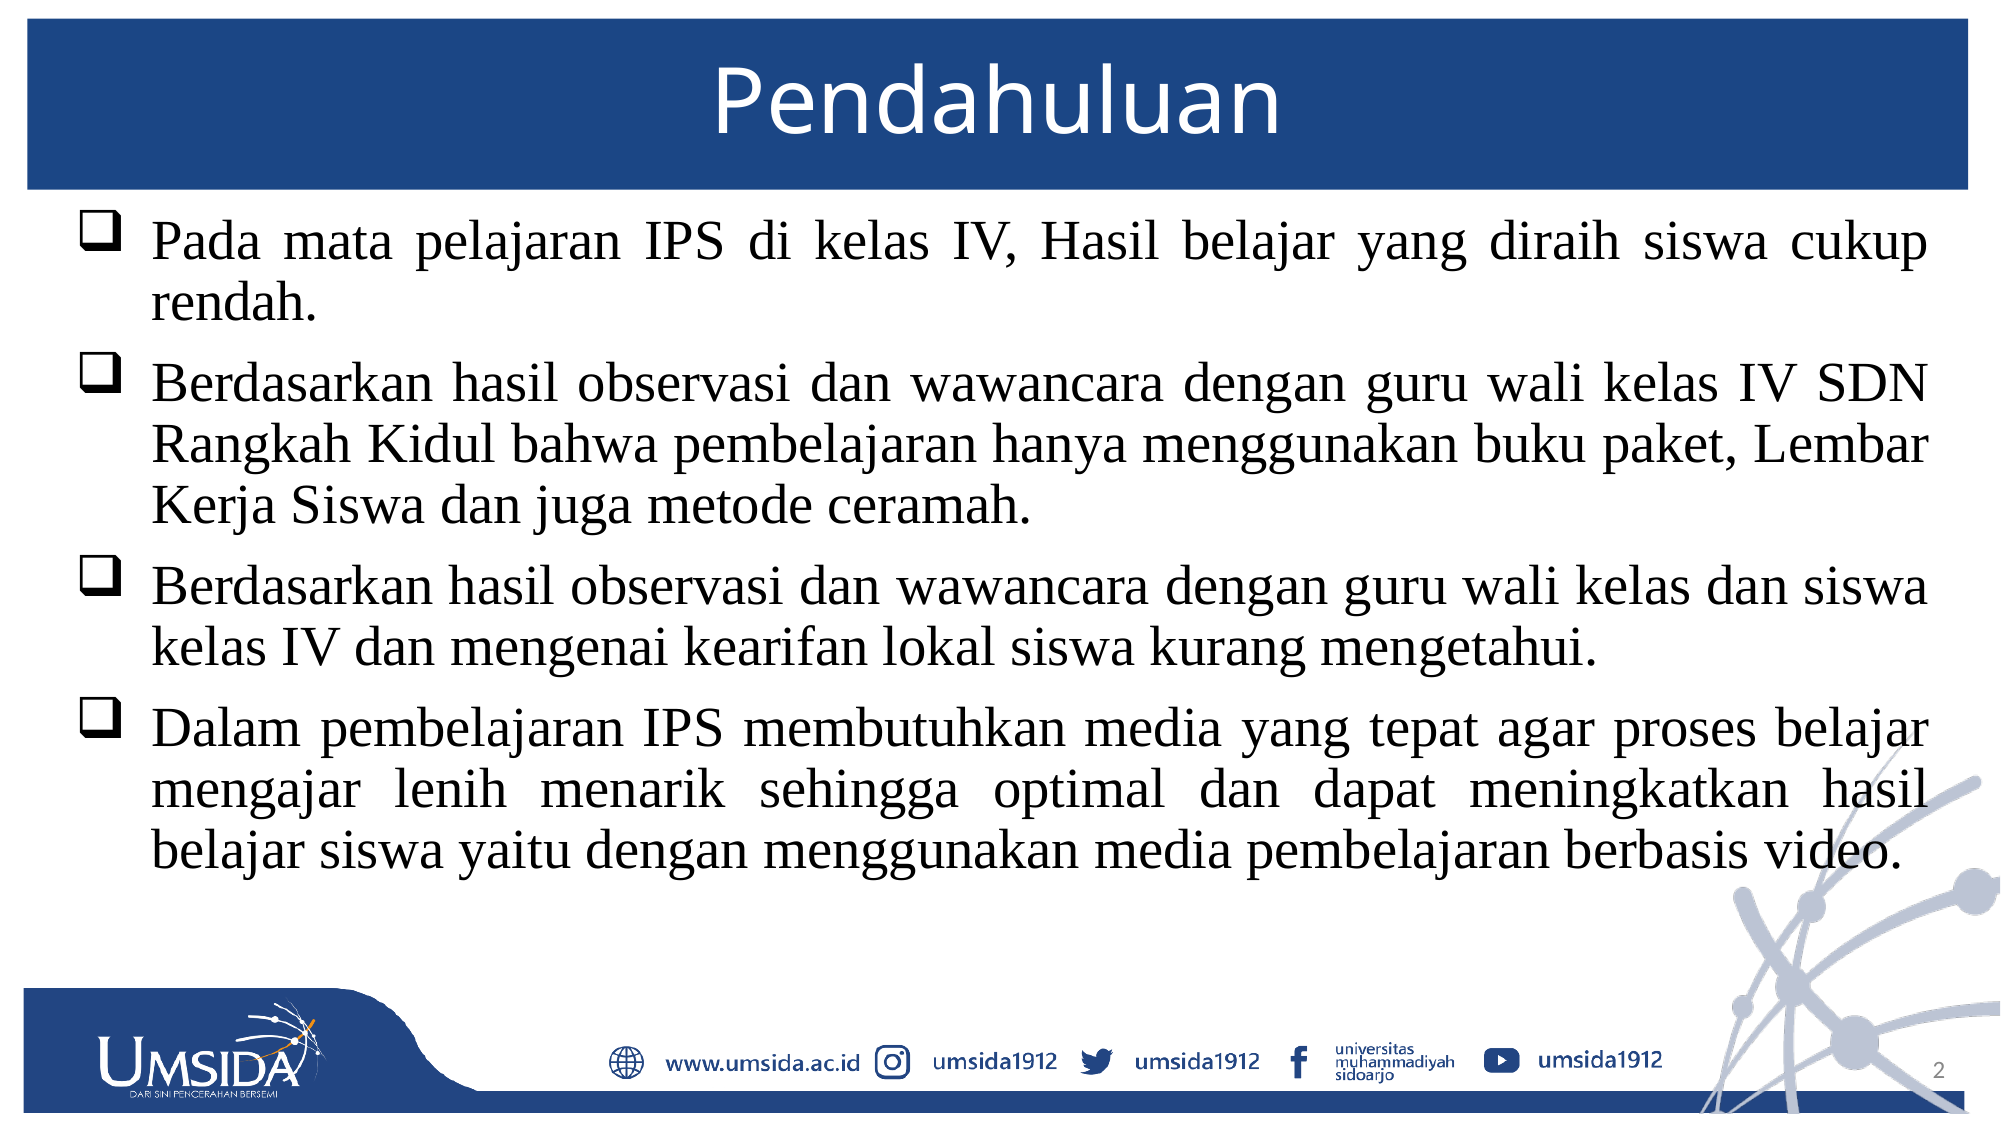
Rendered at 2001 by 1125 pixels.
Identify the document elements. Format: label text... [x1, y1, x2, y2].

list Pada mata pelajaran IPS di kelas IV, Hasil belajar yang diraih siswa cukup rendah. Berdasarkan hasil observasi dan wawancara dengan guru wali kelas IV SDN Rangkah Kidul bahwa pembelajaran hanya menggunakan buku paket, Lembar Kerja Siswa dan juga metode ceramah. Berdasarkan hasil observasi dan wawancara dengan guru wali kelas dan siswa kelas IV dan mengenai kearifan lokal siswa kurang mengetahui. Dalam pembelajaran IPS membutuhkan media yang tepat agar proses belajar mengajar lenih menarik sehingga optimal dan dapat meningkatkan hasil belajar siswa yaitu dengan menggunakan media pembelajaran berbasis video. [27, 203, 1945, 941]
title Pendahuluan [27, 18, 1969, 190]
picture [23, 51, 2001, 1114]
